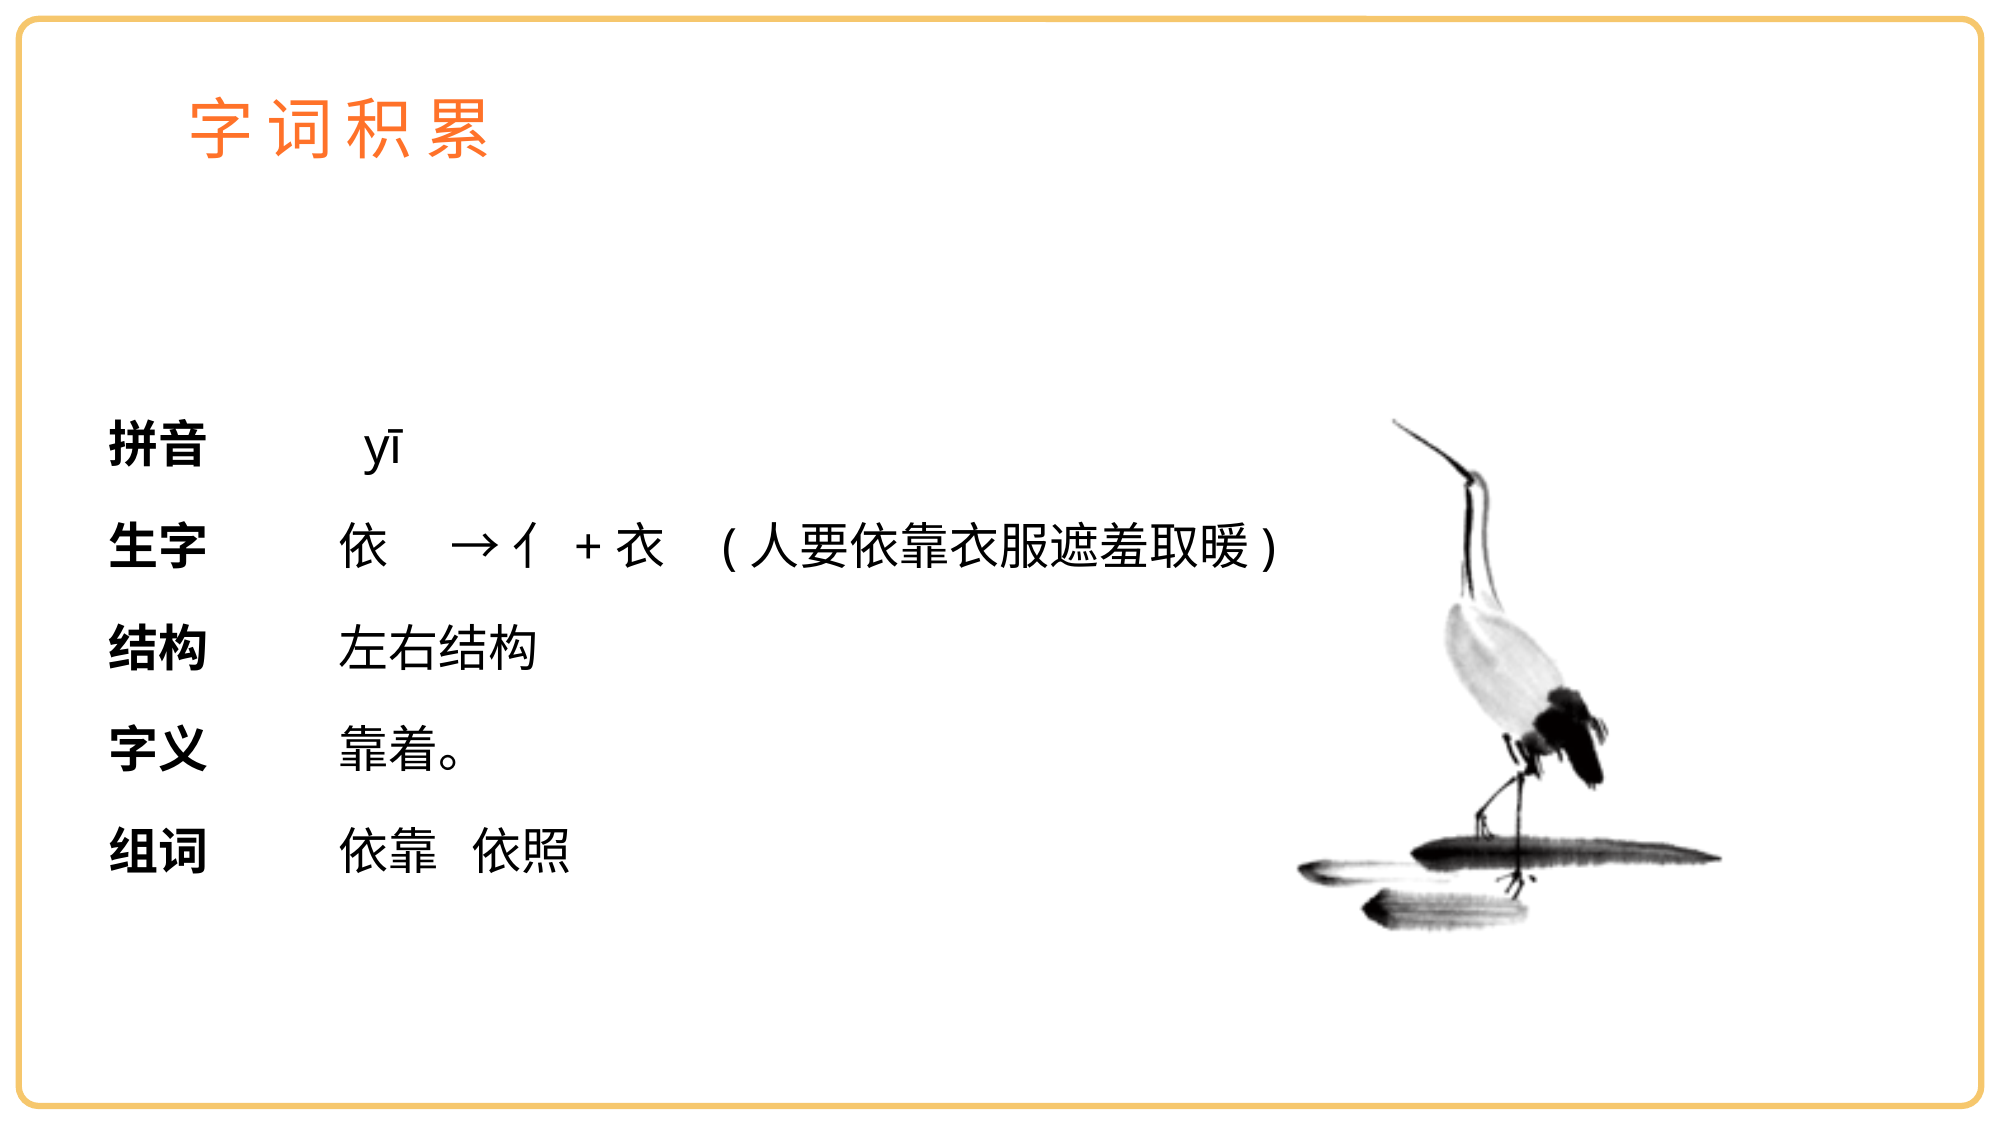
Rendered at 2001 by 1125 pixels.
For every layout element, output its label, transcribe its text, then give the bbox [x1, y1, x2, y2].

text_box 字词积累 [187, 87, 493, 168]
picture [1267, 372, 1772, 958]
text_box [93, 405, 1267, 888]
